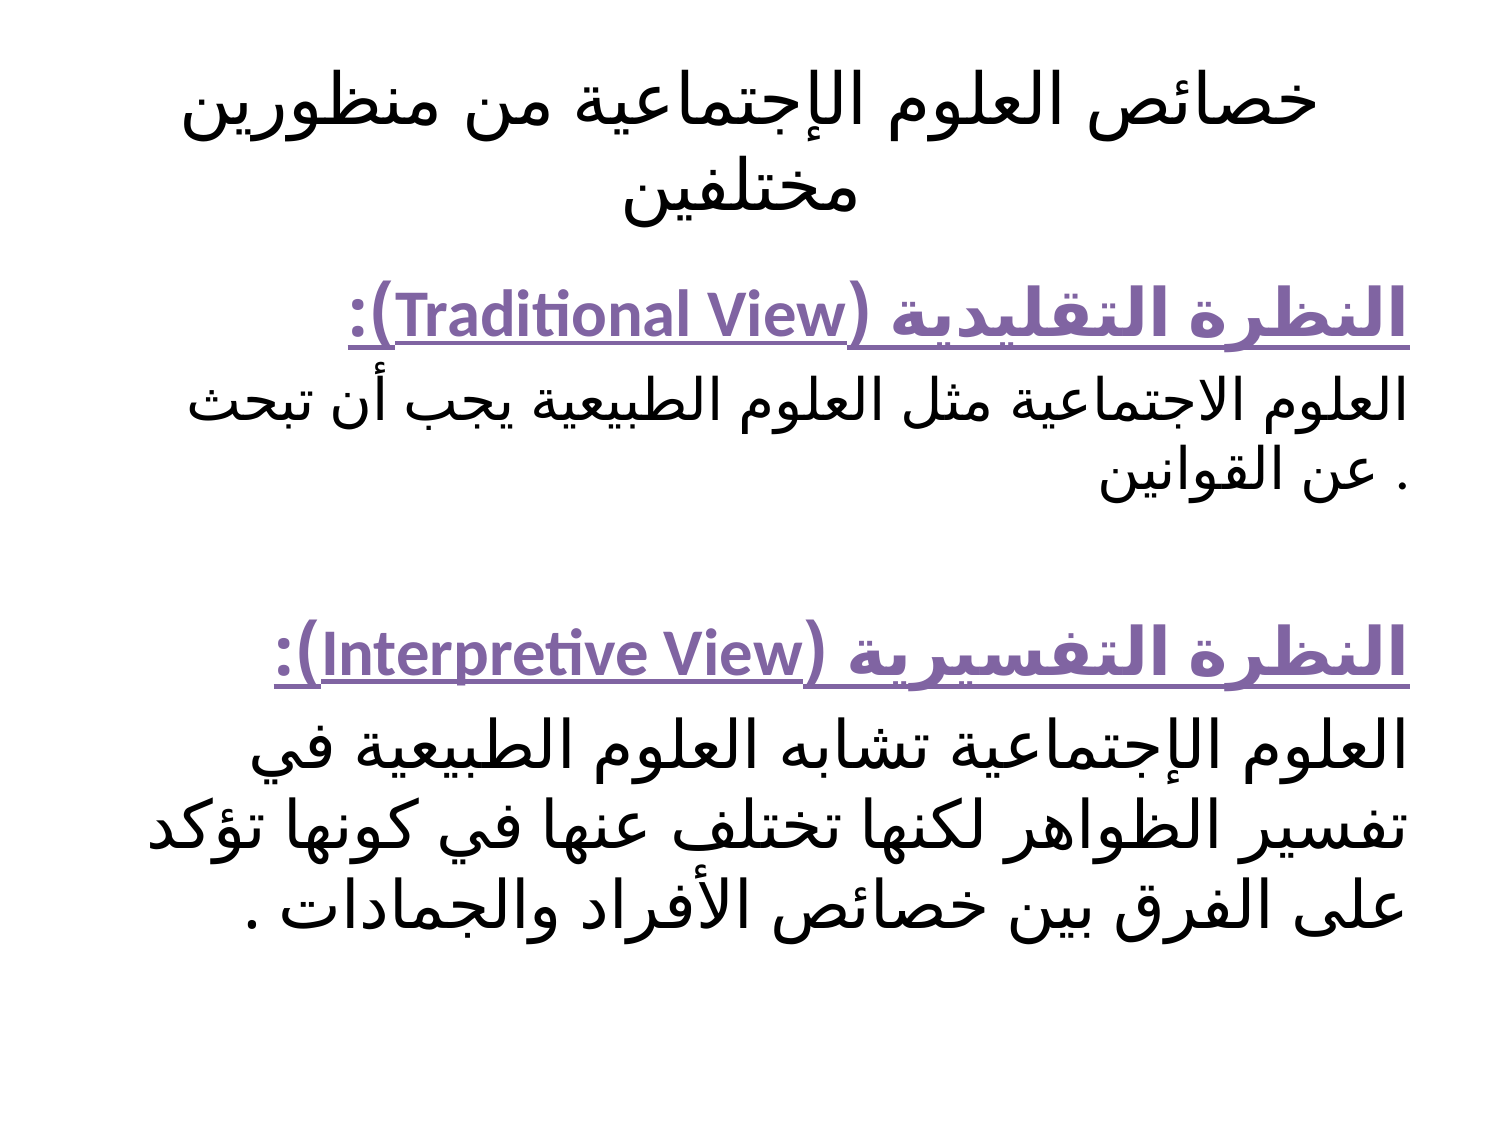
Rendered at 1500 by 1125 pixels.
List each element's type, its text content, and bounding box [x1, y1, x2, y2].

title خصائص العلوم الإجتماعية من منظورين مختلفين [75, 45, 1425, 233]
list النظرة التقليدية (Traditional View): العلوم الاجتماعية مثل العلوم الطبيعية يجب أن تبحث عن القوانين . النظرة التفسيرية (Interpretive View): العلوم الإجتماعية تشابه العلوم الطبيعية في تفسير الظواهر لكنها تختلف عنها في كونها تؤكد على الفرق بين خصائص الأفراد والجمادات . [75, 262, 1425, 1005]
